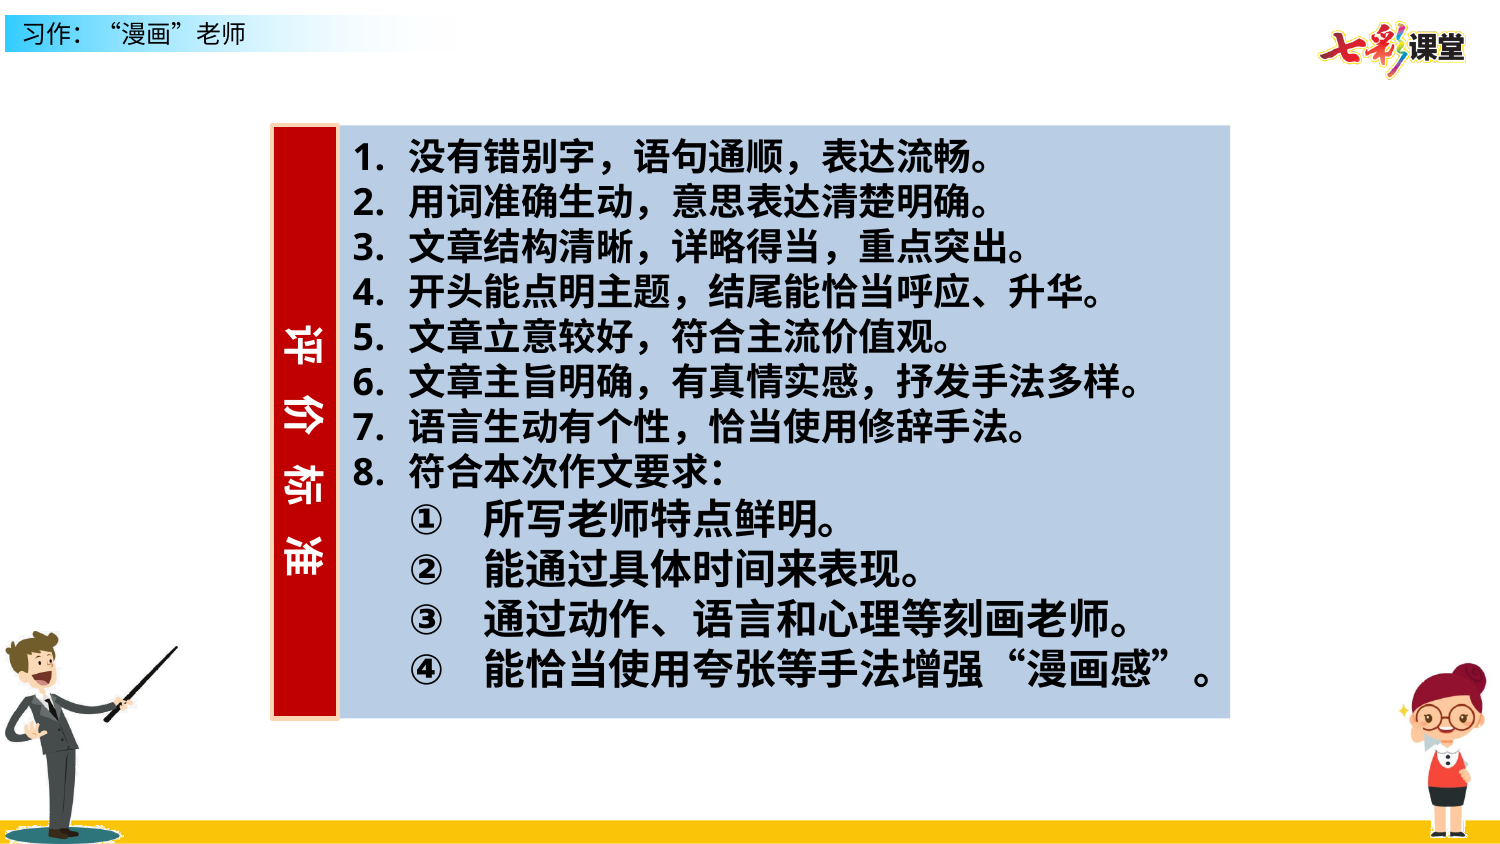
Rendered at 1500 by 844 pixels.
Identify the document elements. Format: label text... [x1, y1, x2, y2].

picture [1335, 643, 1500, 844]
text_box 没有错别字，语句通顺，表达流畅。 用词准确生动，意思表达清楚明确。 文章结构清晰，详略得当，重点突出。 开头能点明主题，结尾能恰当呼应、升华。 文章立意较好，符合主流价值观。 文章主旨明确，有真情实感，抒发手法多样。 语言生动有个性，恰当使用修辞手法。 符合本次作文要求： 所写老师特点鲜明。 能通过具体时间来表现。 通过动作、语言和心理等刻画老师。 能恰当使用夸张等手法增强“漫画感”。 [340, 125, 1231, 719]
picture [5, 631, 178, 844]
text_box 评 价 标 准 [270, 123, 340, 721]
picture [1316, 20, 1468, 80]
